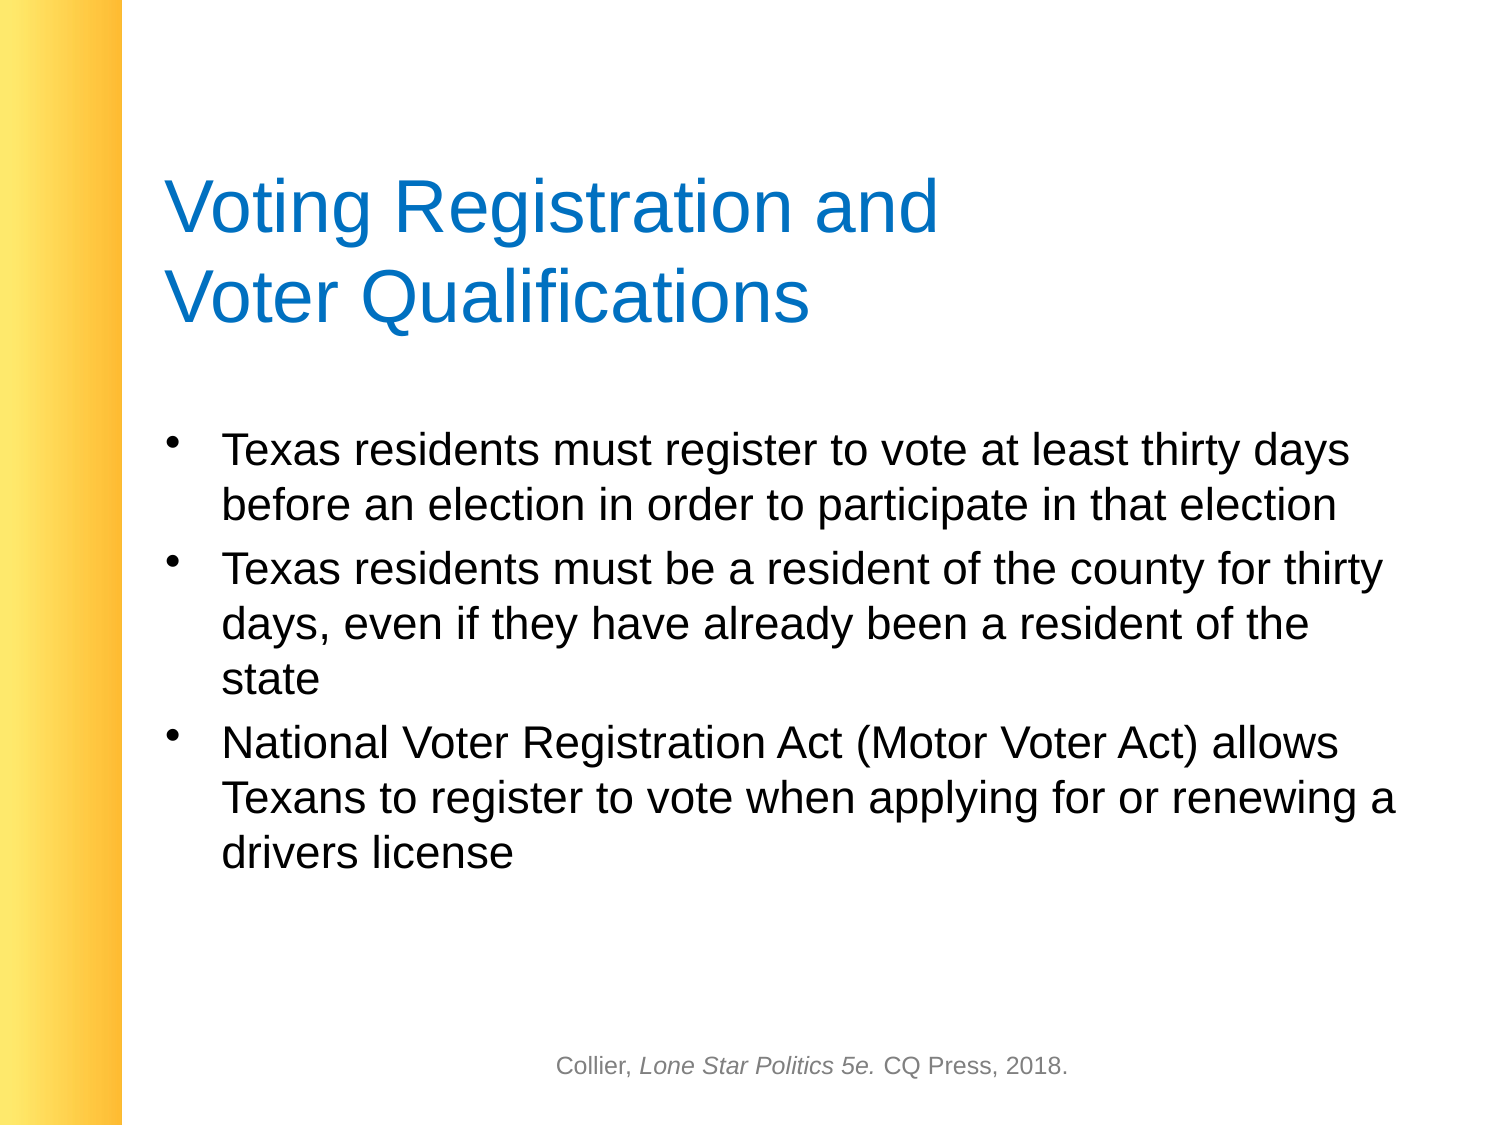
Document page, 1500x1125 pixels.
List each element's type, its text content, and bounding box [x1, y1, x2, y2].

text_box Collier, Lone Star Politics 5e. CQ Press, 2018. [525, 1042, 1100, 1087]
list Texas residents must register to vote at least thirty days before an election in order to participate in that election Texas residents must be a resident of the county for thirty days, even if they have already been a resident of the state National Voter Registration Act (Motor Voter Act) allows Texans to register to vote when applying for or renewing a drivers license [150, 412, 1413, 1063]
title Voting Registration and Voter Qualifications [150, 149, 1463, 338]
picture [0, 0, 1500, 1125]
